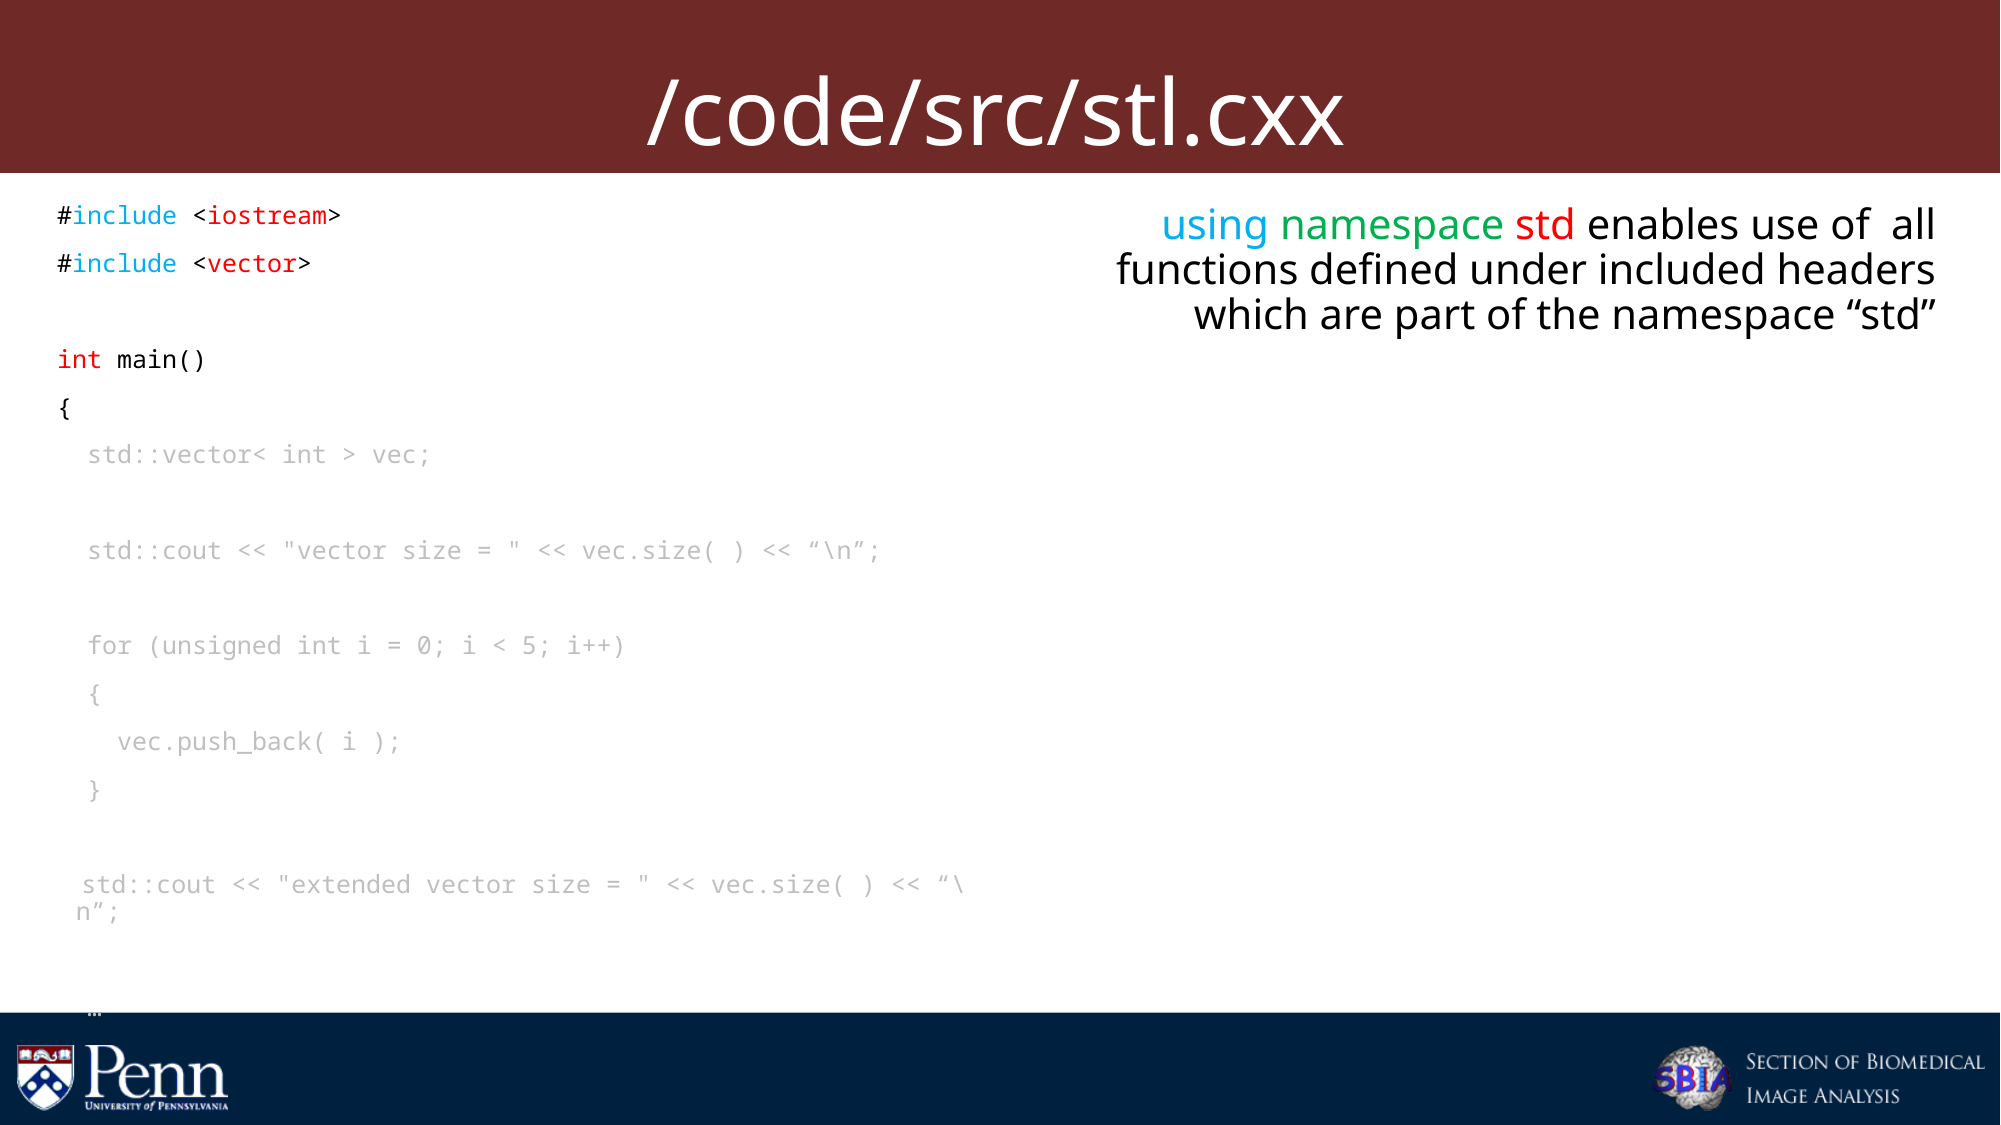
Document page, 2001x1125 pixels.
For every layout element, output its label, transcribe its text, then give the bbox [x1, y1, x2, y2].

list using namespace std enables use of all functions defined under included headers which are part of the namespace “std” [1012, 195, 1952, 1014]
picture [1652, 1044, 1985, 1112]
title /code/src/stl.cxx [42, 0, 1952, 173]
list #include <iostream> #include <vector> int main() { std::vector< int > vec; std::cout << "vector size = " << vec.size( ) << “\n”; for (unsigned int i = 0; i < 5; i++) { vec.push_back( i ); } std::cout << "extended vector size = " << vec.size( ) << “\n”; … [42, 195, 988, 1014]
picture [17, 1045, 228, 1111]
